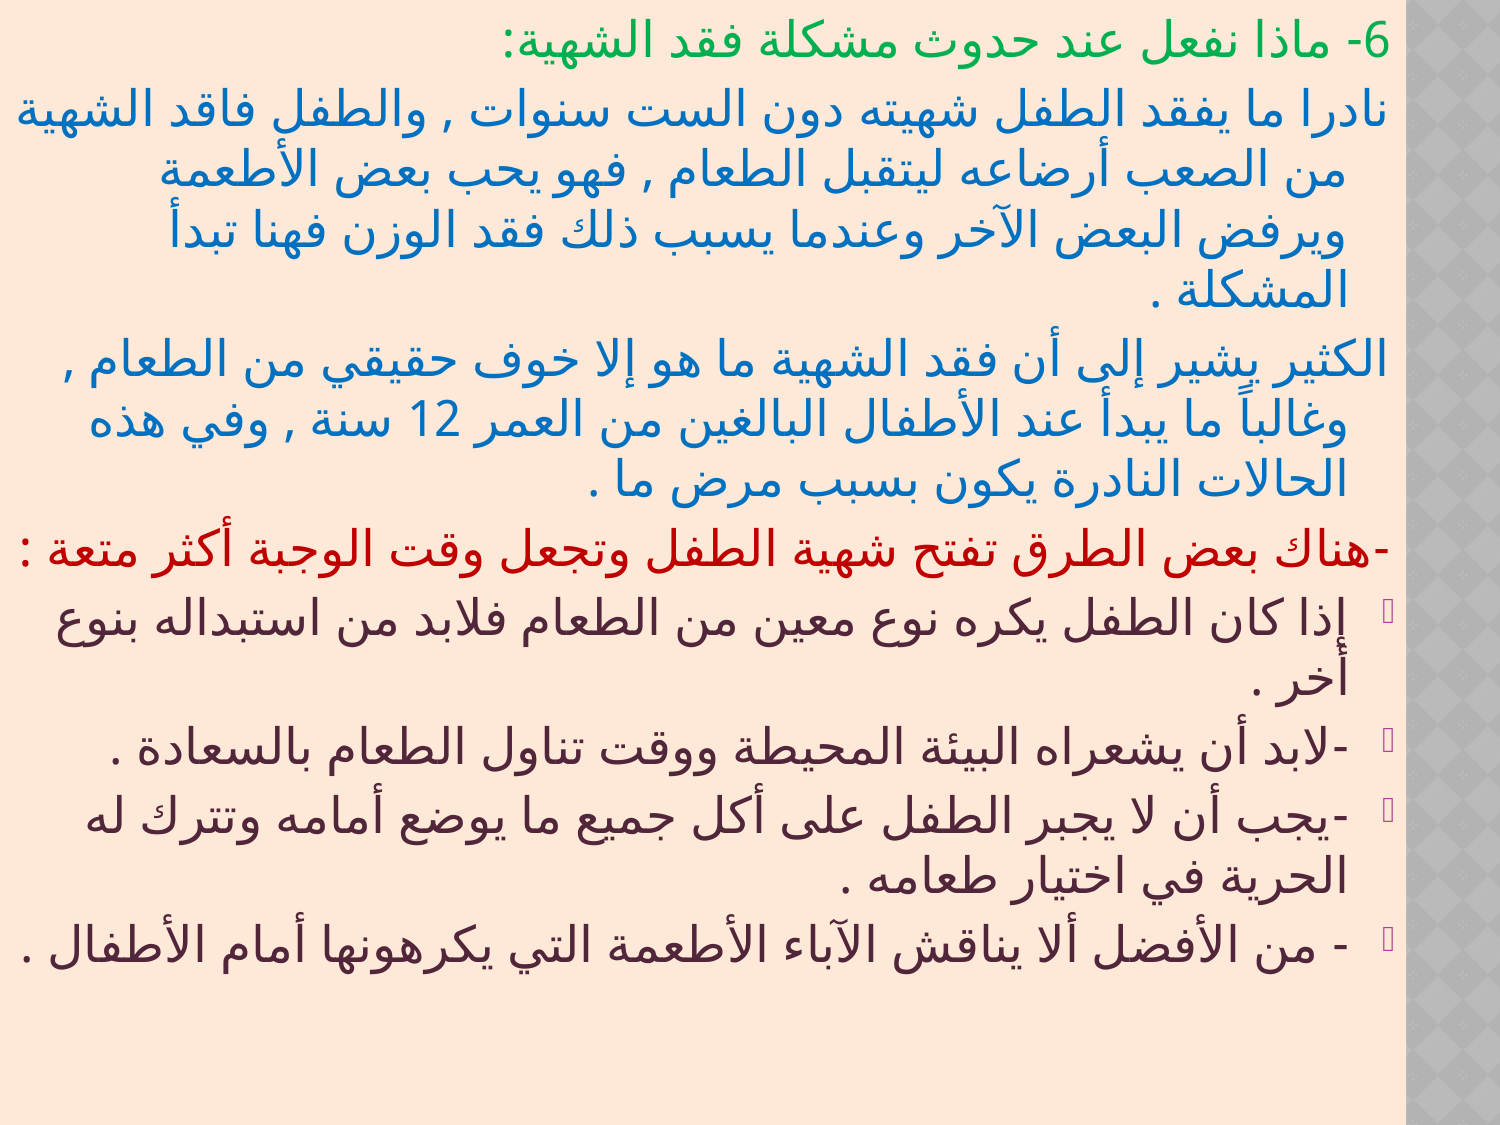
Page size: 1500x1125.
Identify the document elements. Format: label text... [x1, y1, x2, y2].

list 6- ماذا نفعل عند حدوث مشكلة فقد الشهية: نادرا ما يفقد الطفل شهيته دون الست سنوات , والطفل فاقد الشهية من الصعب أرضاعه ليتقبل الطعام , فهو يحب بعض الأطعمة ويرفض البعض الآخر وعندما يسبب ذلك فقد الوزن فهنا تبدأ المشكلة . الكثير يشير إلى أن فقد الشهية ما هو إلا خوف حقيقي من الطعام , وغالباً ما يبدأ عند الأطفال البالغين من العمر 12 سنة , وفي هذه الحالات النادرة يكون بسبب مرض ما . -هناك بعض الطرق تفتح شهية الطفل وتجعل وقت الوجبة أكثر متعة : إذا كان الطفل يكره نوع معين من الطعام فلابد من استبداله بنوع أخر . -لابد أن يشعراه البيئة المحيطة ووقت تناول الطعام بالسعادة . -يجب أن لا يجبر الطفل على أكل جميع ما يوضع أمامه وتترك له الحرية في اختيار طعامه . - من الأفضل ألا يناقش الآباء الأطعمة التي يكرهونها أمام الأطفال . [0, 0, 1407, 1125]
